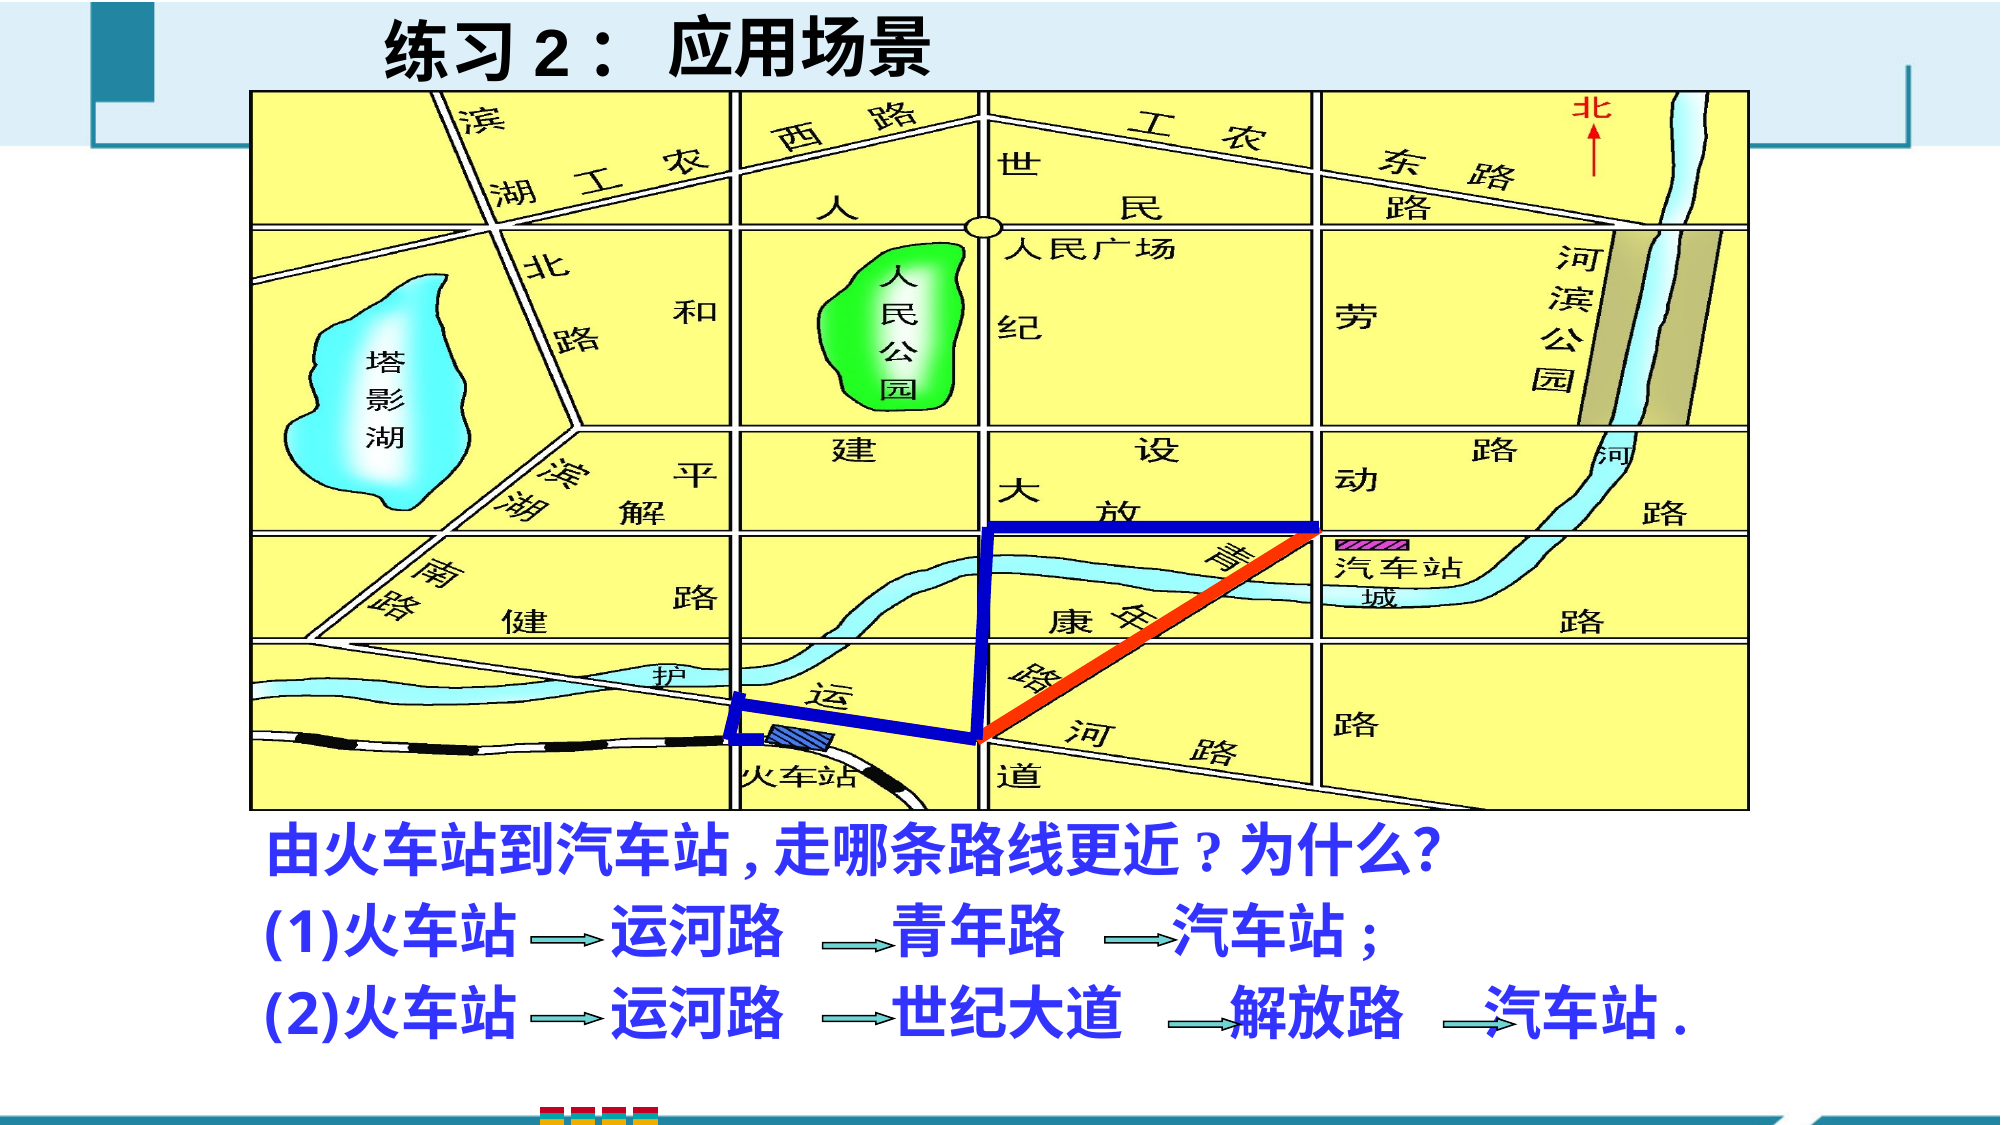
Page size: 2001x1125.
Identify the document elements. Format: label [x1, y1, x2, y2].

text_box [540, 1108, 657, 1125]
picture [0, 2, 2000, 1125]
